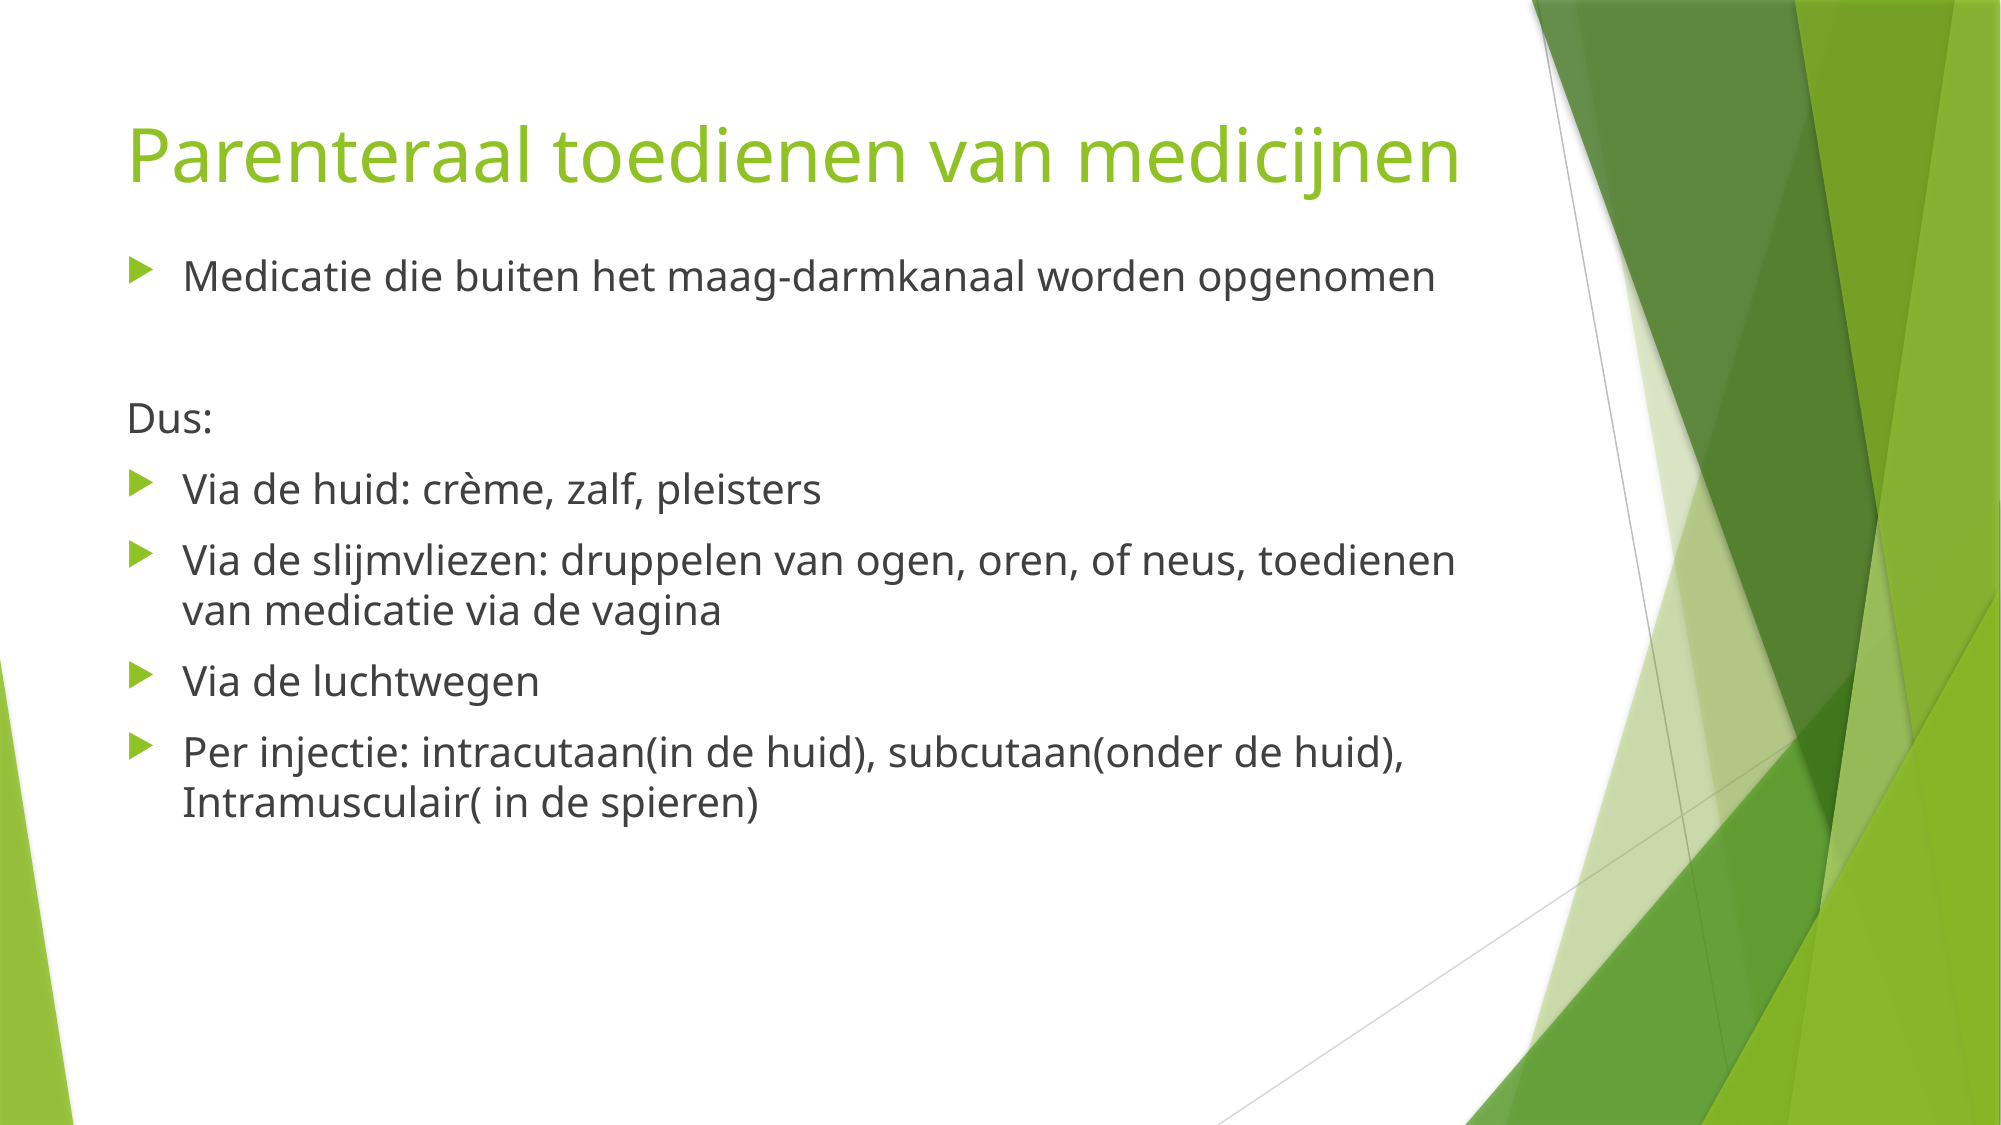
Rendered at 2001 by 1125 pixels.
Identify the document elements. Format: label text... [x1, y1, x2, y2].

list Medicatie die buiten het maag-darmkanaal worden opgenomen Dus: Via de huid: crème, zalf, pleisters Via de slijmvliezen: druppelen van ogen, oren, of neus, toedienen van medicatie via de vagina Via de luchtwegen Per injectie: intracutaan(in de huid), subcutaan(onder de huid), Intramusculair( in de spieren) [111, 242, 1522, 991]
title Parenteraal toedienen van medicijnen [111, 99, 1522, 206]
